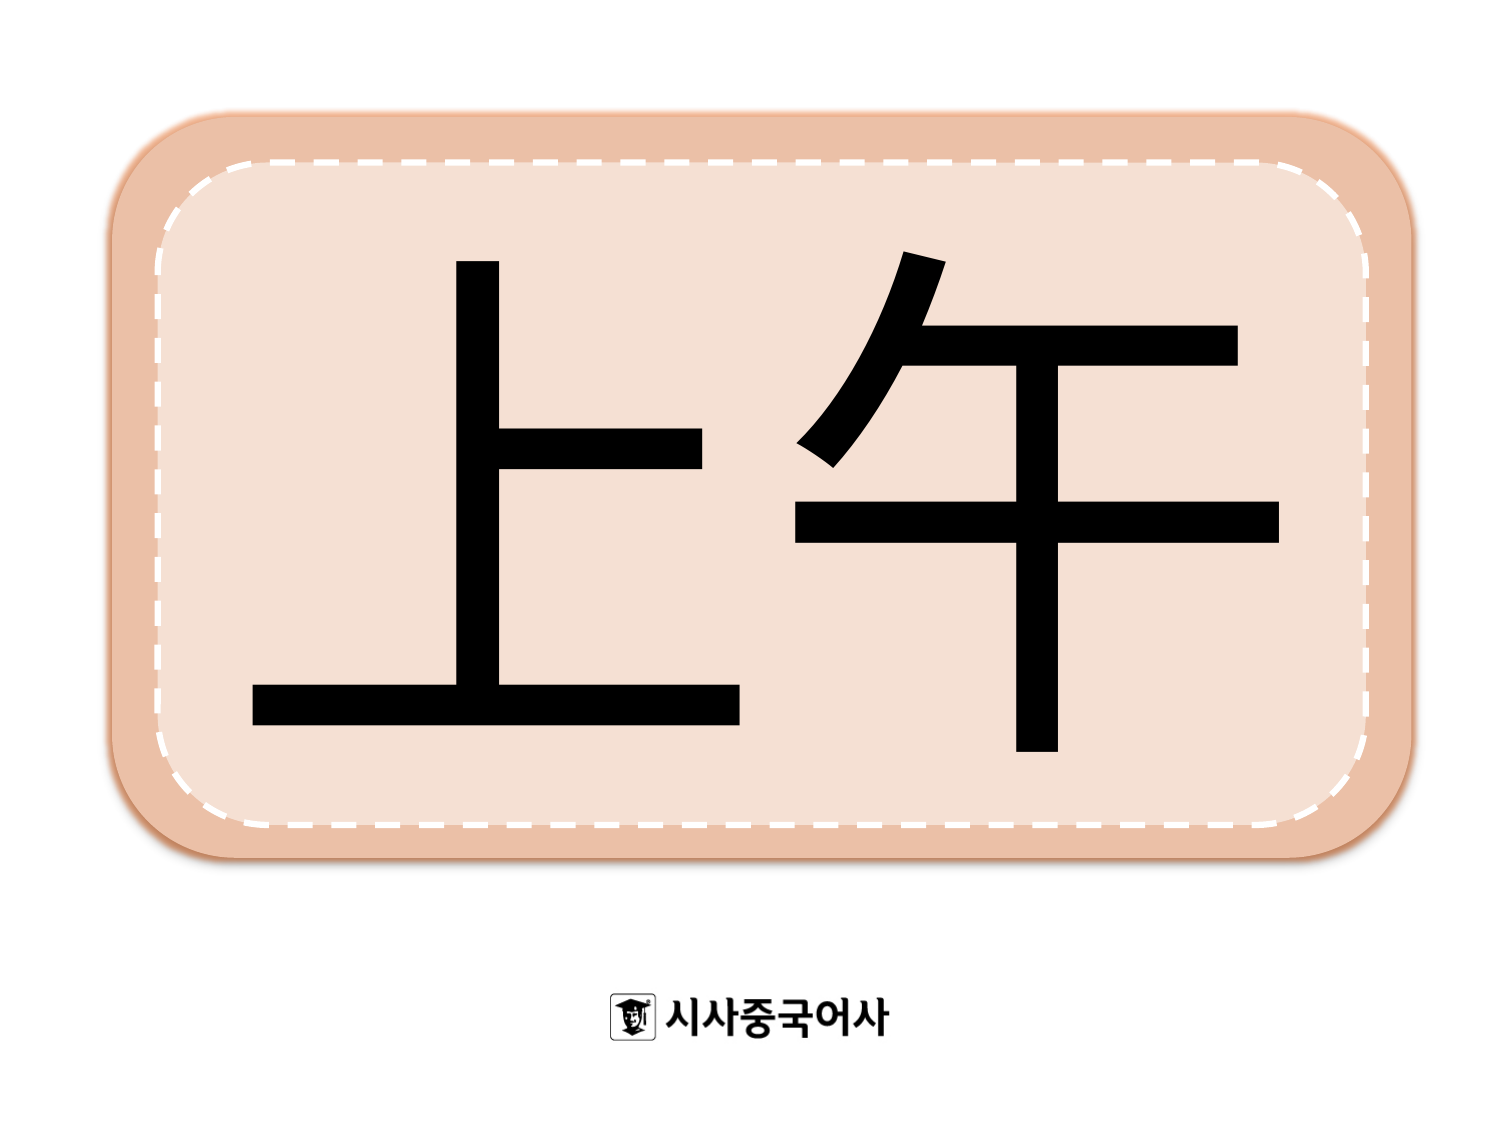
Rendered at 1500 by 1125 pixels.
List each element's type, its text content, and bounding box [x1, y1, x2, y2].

picture [602, 987, 898, 1047]
text_box 上午 [162, 160, 1371, 824]
